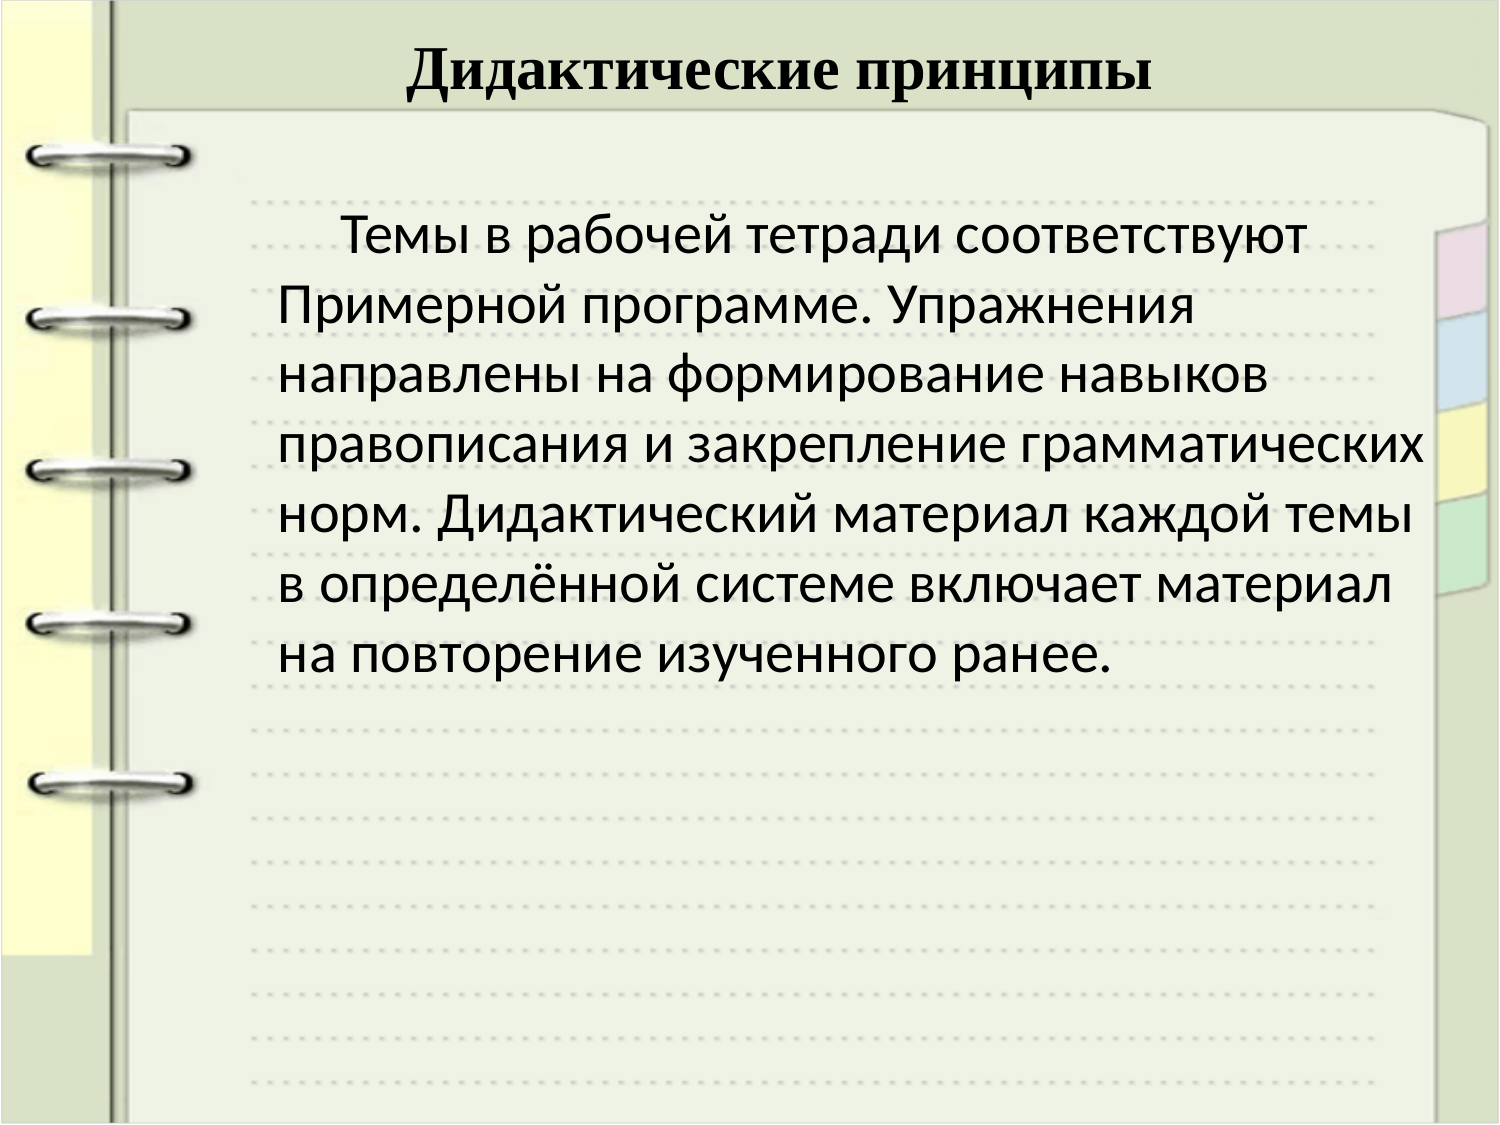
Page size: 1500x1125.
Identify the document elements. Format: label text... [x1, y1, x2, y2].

picture [0, 0, 1500, 1125]
list Темы в рабочей тетради соответствуют Примерной программе. Упражнения направлены на формирование навыков правописания и закрепление грамматических норм. Дидактический материал каждой темы в определённой системе включает материал на повторение изученного ранее. [206, 187, 1471, 1059]
title Дидактические принципы [135, 19, 1378, 110]
